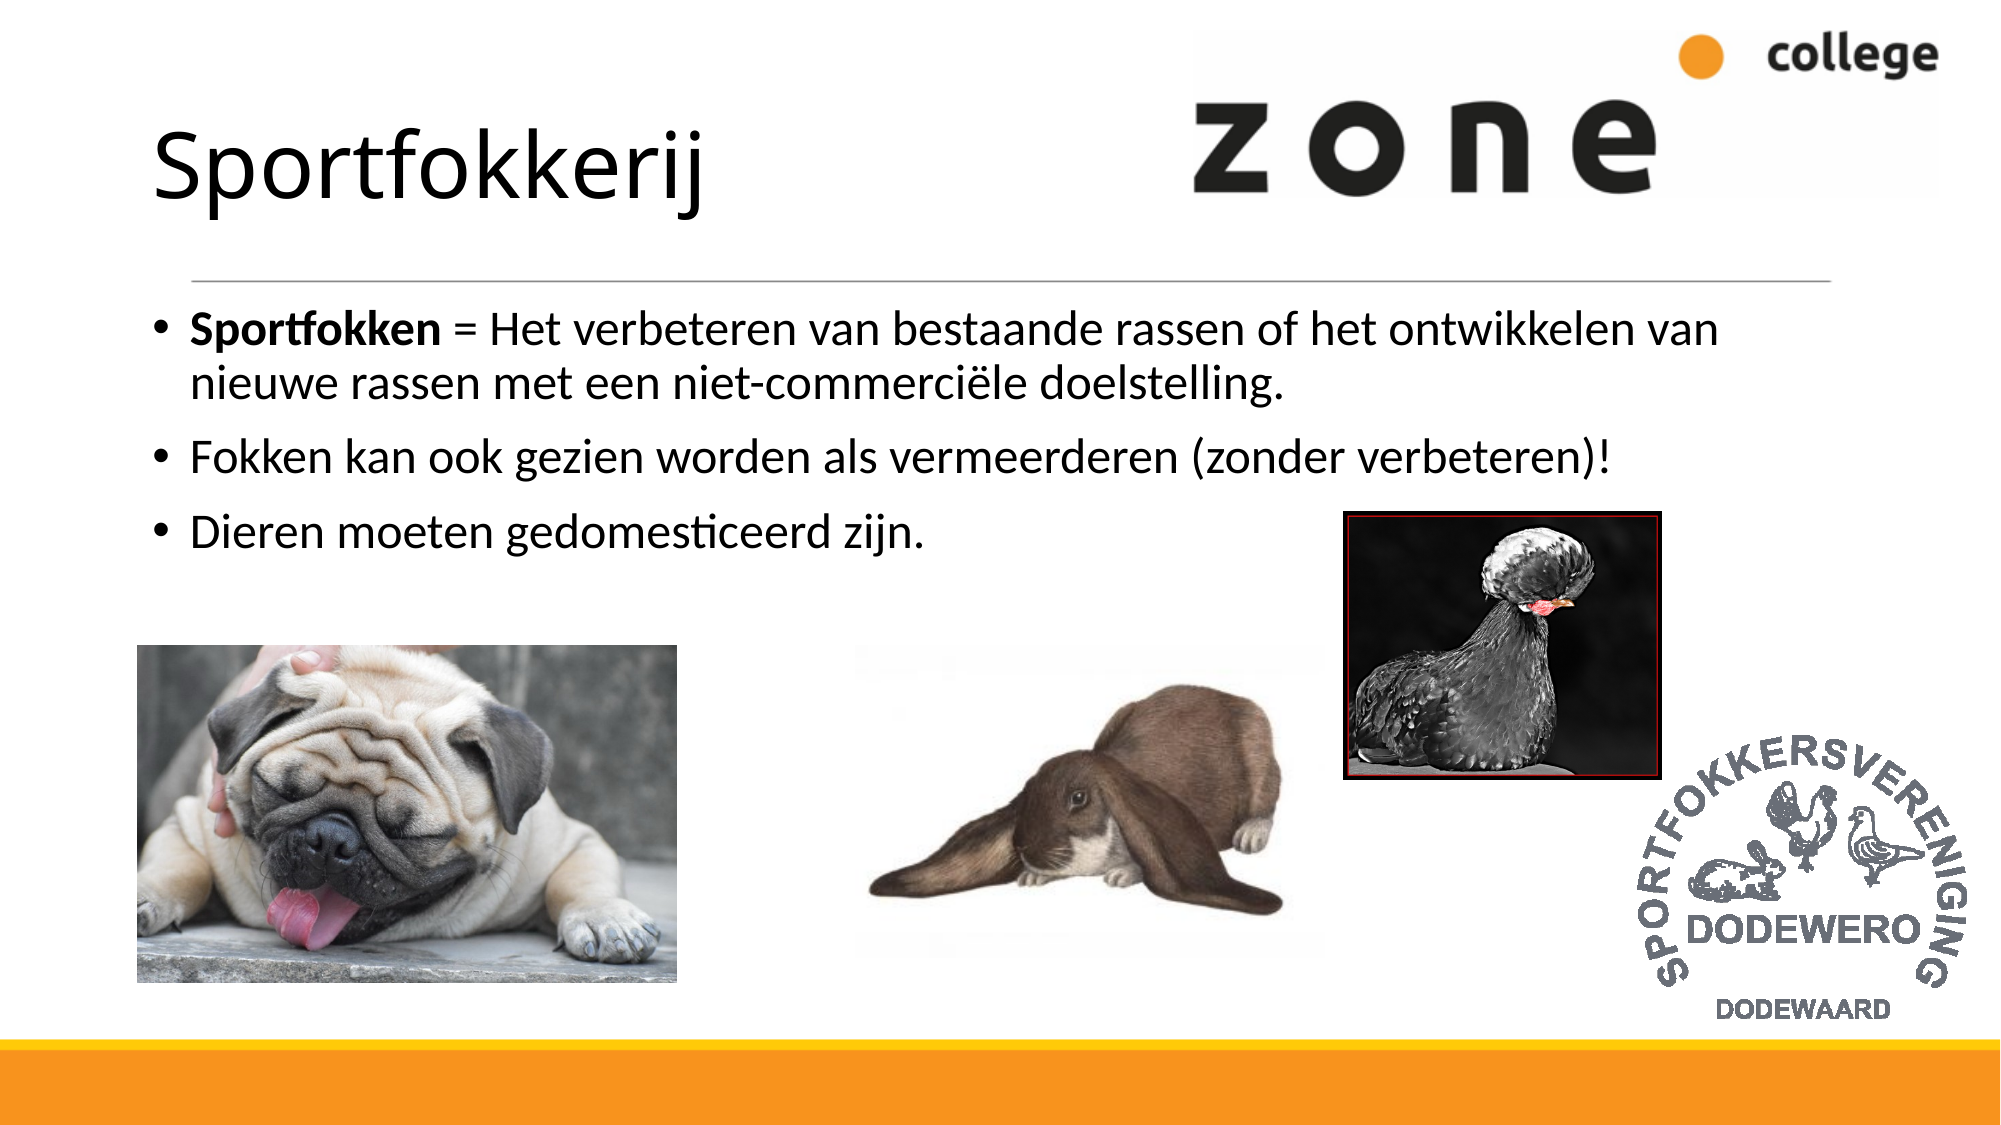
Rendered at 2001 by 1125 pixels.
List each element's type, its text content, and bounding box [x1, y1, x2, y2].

text_box Rassen [249, 42, 1461, 158]
list Sportfokken = Het verbeteren van bestaande rassen of het ontwikkelen van nieuwe rassen met een niet-commerciële doelstelling. Fokken kan ook gezien worden als vermeerderen (zonder verbeteren)! Dieren moeten gedomesticeerd zijn. [137, 294, 1825, 983]
picture [0, 0, 2001, 1125]
title Sportfokkerij [137, 59, 1863, 278]
